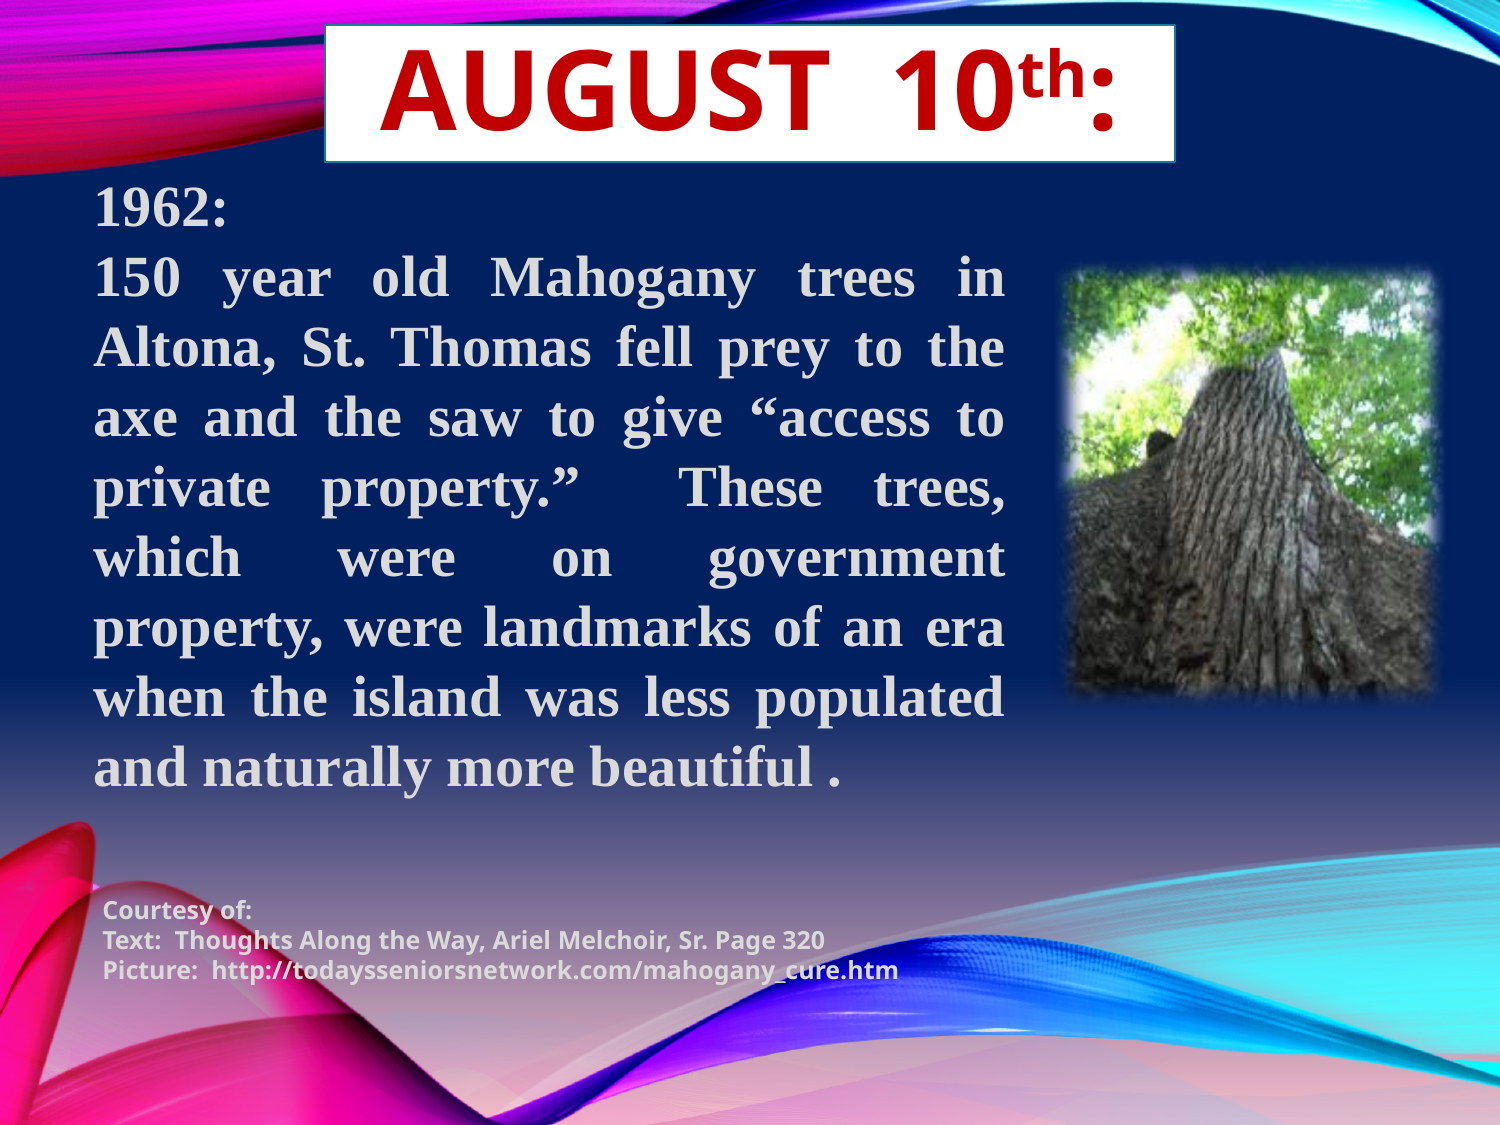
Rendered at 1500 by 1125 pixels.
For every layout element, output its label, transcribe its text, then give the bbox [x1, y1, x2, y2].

picture [0, 819, 1500, 1125]
picture [1051, 256, 1451, 713]
picture [0, 0, 1500, 178]
text_box 1962: 150 year old Mahogany trees in Altona, St. Thomas fell prey to the axe and the saw to give “access to private property.” These trees, which were on government property, were landmarks of an era when the island was less populated and naturally more beautiful . [87, 162, 1013, 875]
text_box Courtesy of: Text: Thoughts Along the Way, Ariel Melchoir, Sr. Page 320 Picture: http://todaysseniorsnetwork.com/mahogany_cure.htm [87, 887, 1413, 993]
title AUGUST 10th: [324, 24, 1176, 163]
